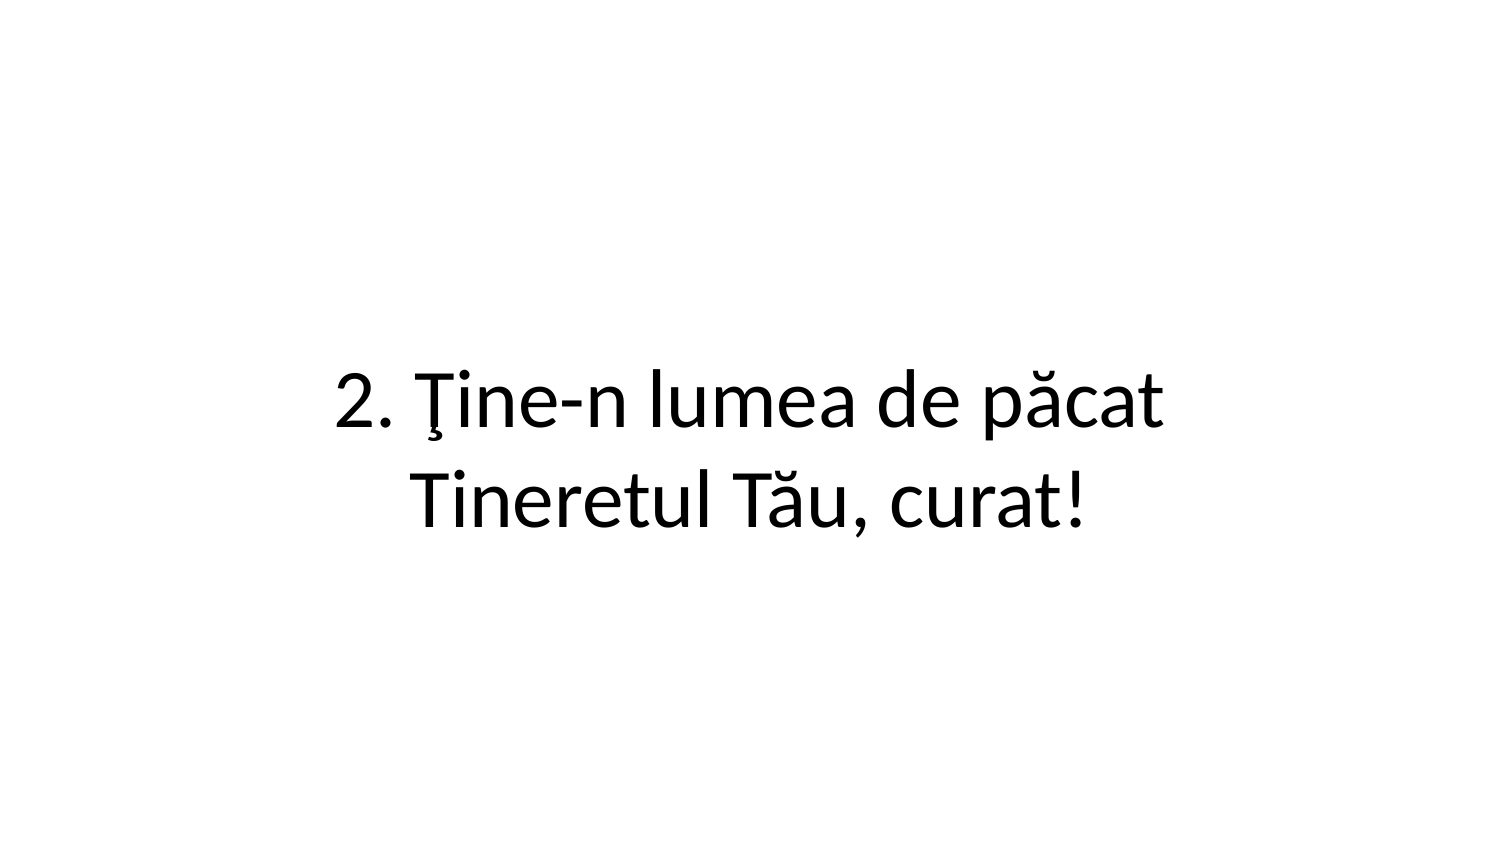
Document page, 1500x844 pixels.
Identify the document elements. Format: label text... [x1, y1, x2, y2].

text_box 2. Ţine-n lumea de păcat Tineretul Tău, curat! [318, 292, 1182, 552]
